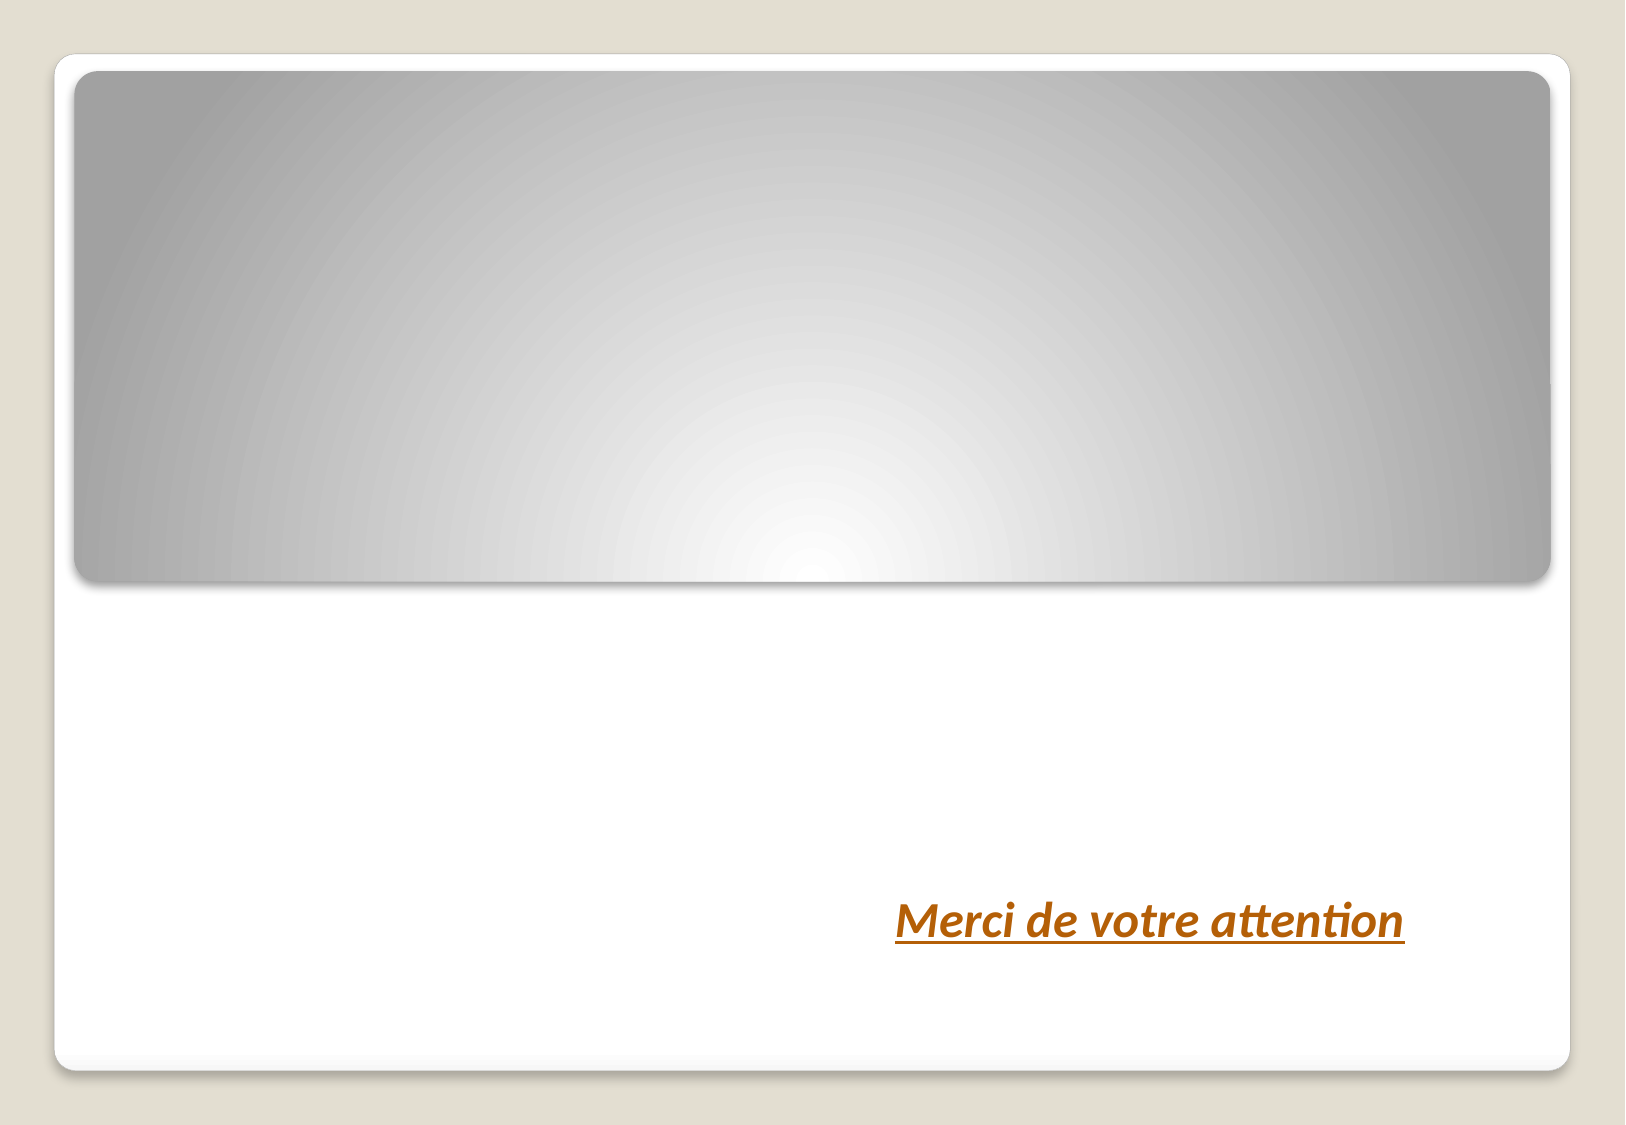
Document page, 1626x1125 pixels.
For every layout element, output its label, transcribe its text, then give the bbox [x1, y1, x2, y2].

subtitle Merci de votre attention [257, 481, 1625, 1125]
